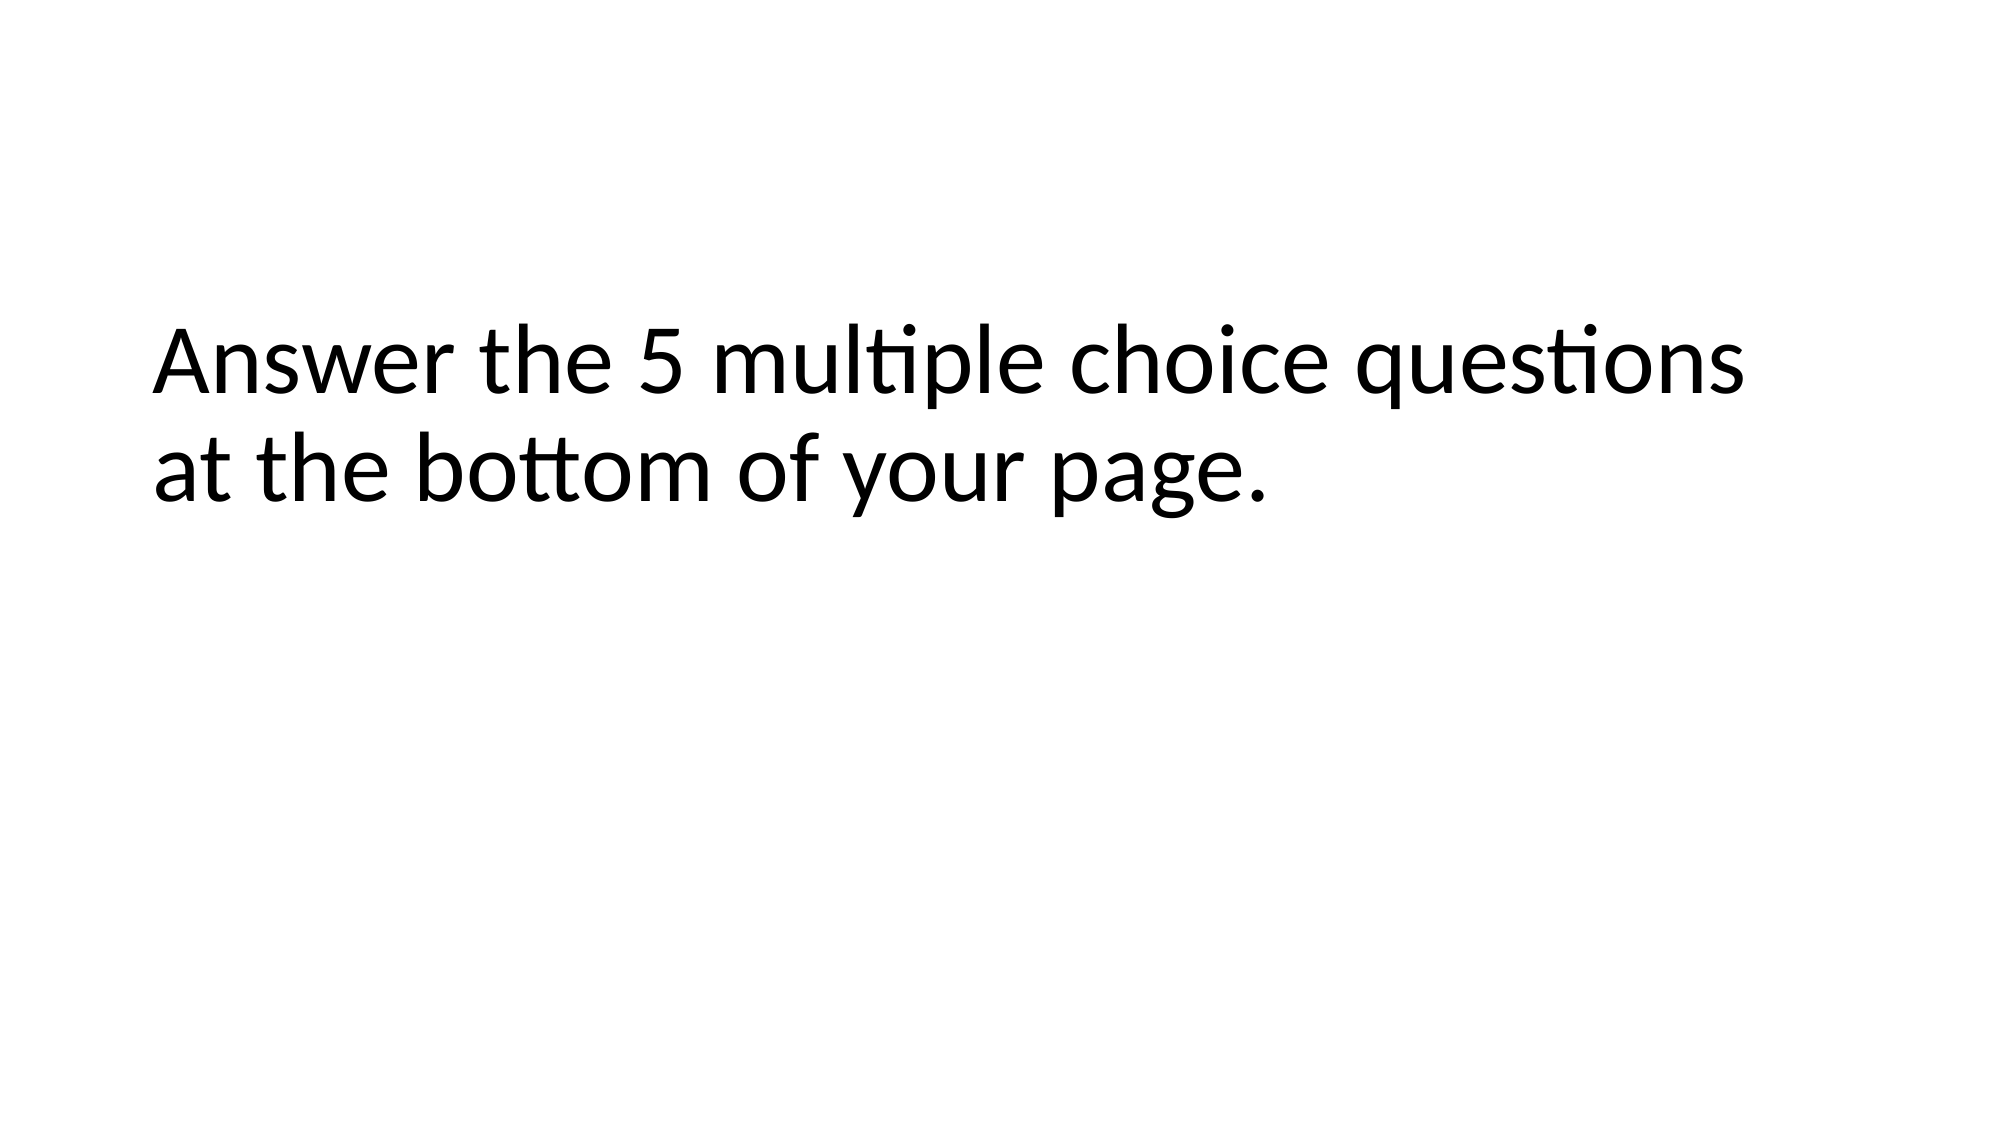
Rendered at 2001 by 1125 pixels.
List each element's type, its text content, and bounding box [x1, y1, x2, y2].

list Answer the 5 multiple choice questions at the bottom of your page. [137, 299, 1863, 1014]
